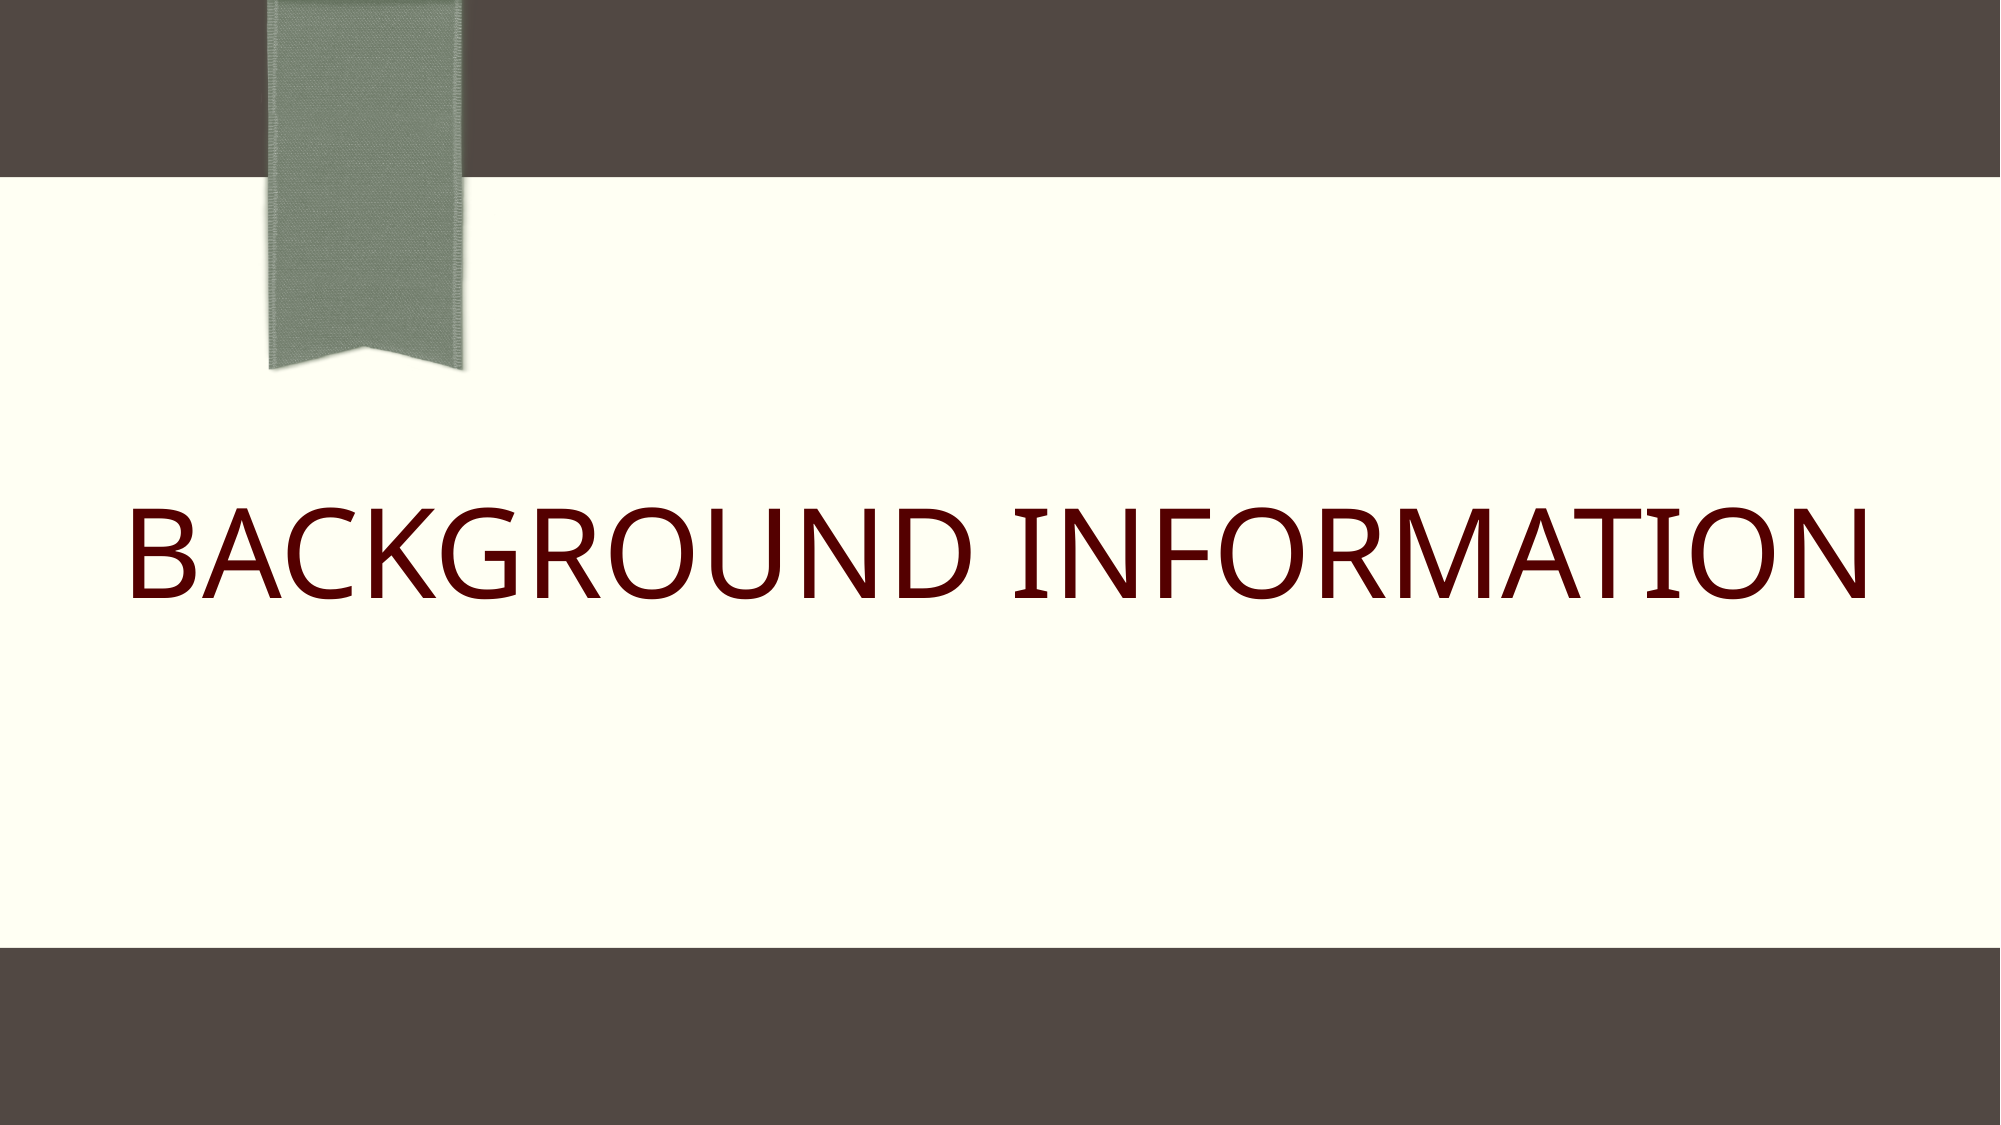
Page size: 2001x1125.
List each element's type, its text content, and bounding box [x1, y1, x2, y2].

title Background Information [0, 376, 2000, 741]
